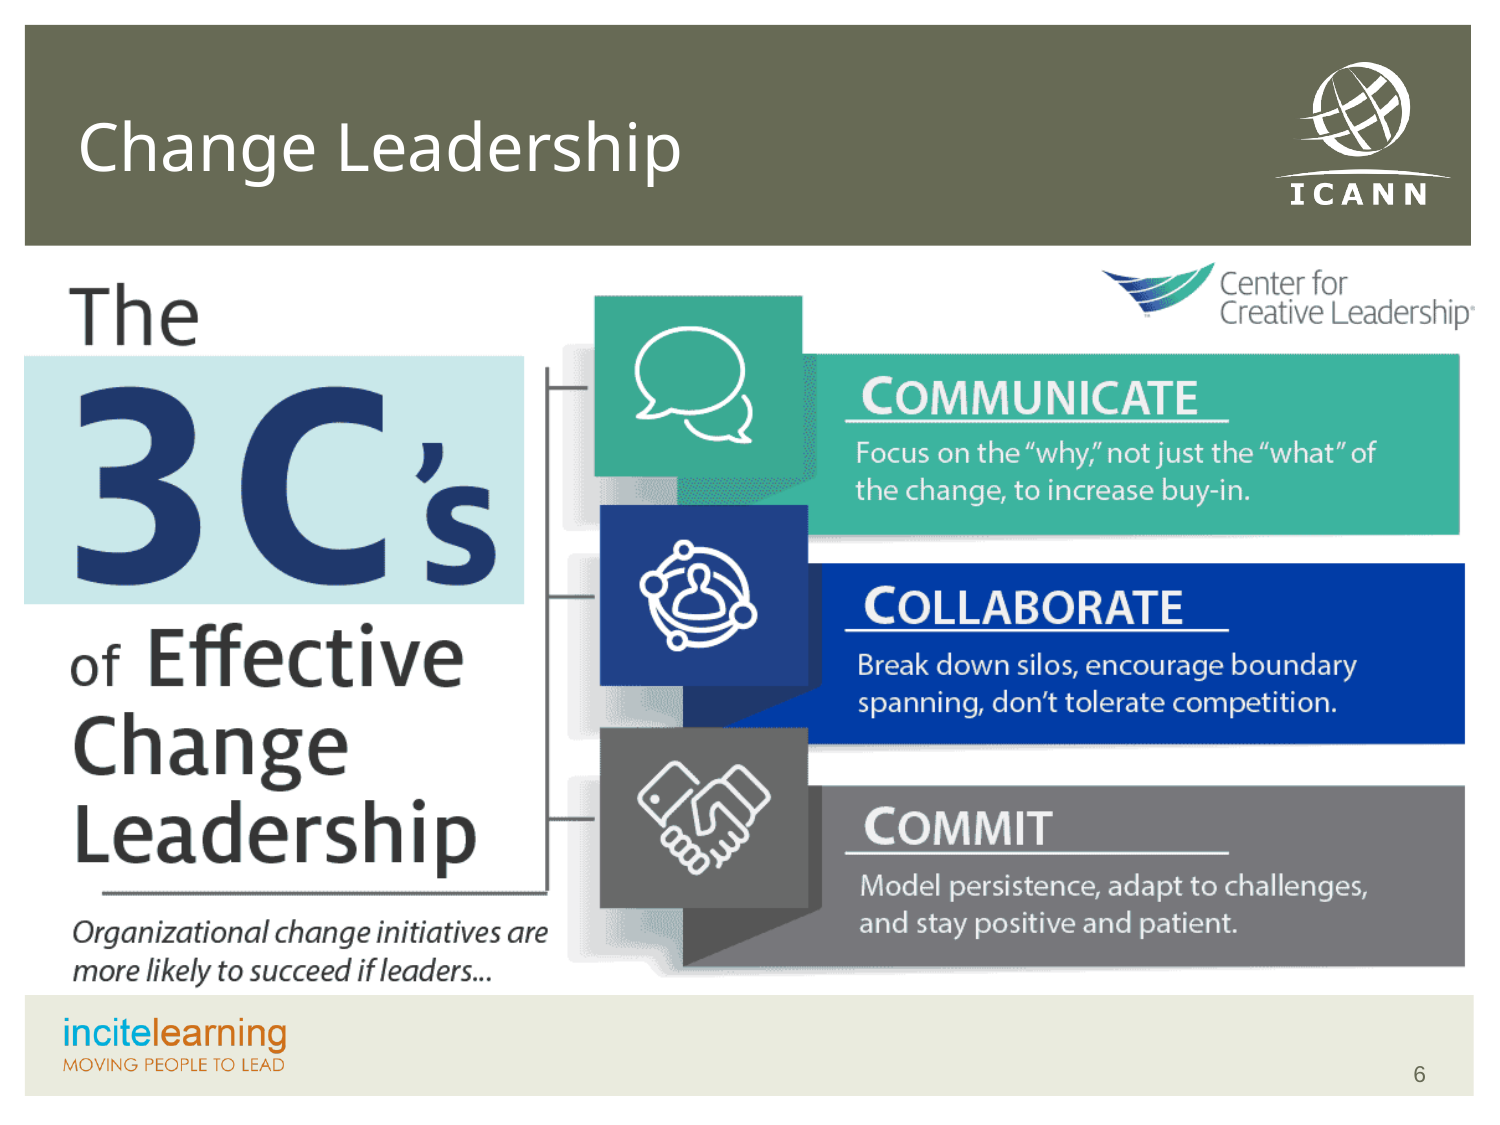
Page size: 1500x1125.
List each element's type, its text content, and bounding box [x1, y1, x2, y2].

picture [24, 261, 1476, 996]
title Change Leadership [62, 58, 1438, 232]
picture [62, 1012, 288, 1076]
picture [1438, 62, 1453, 205]
slide_number 6 [1370, 1049, 1469, 1097]
